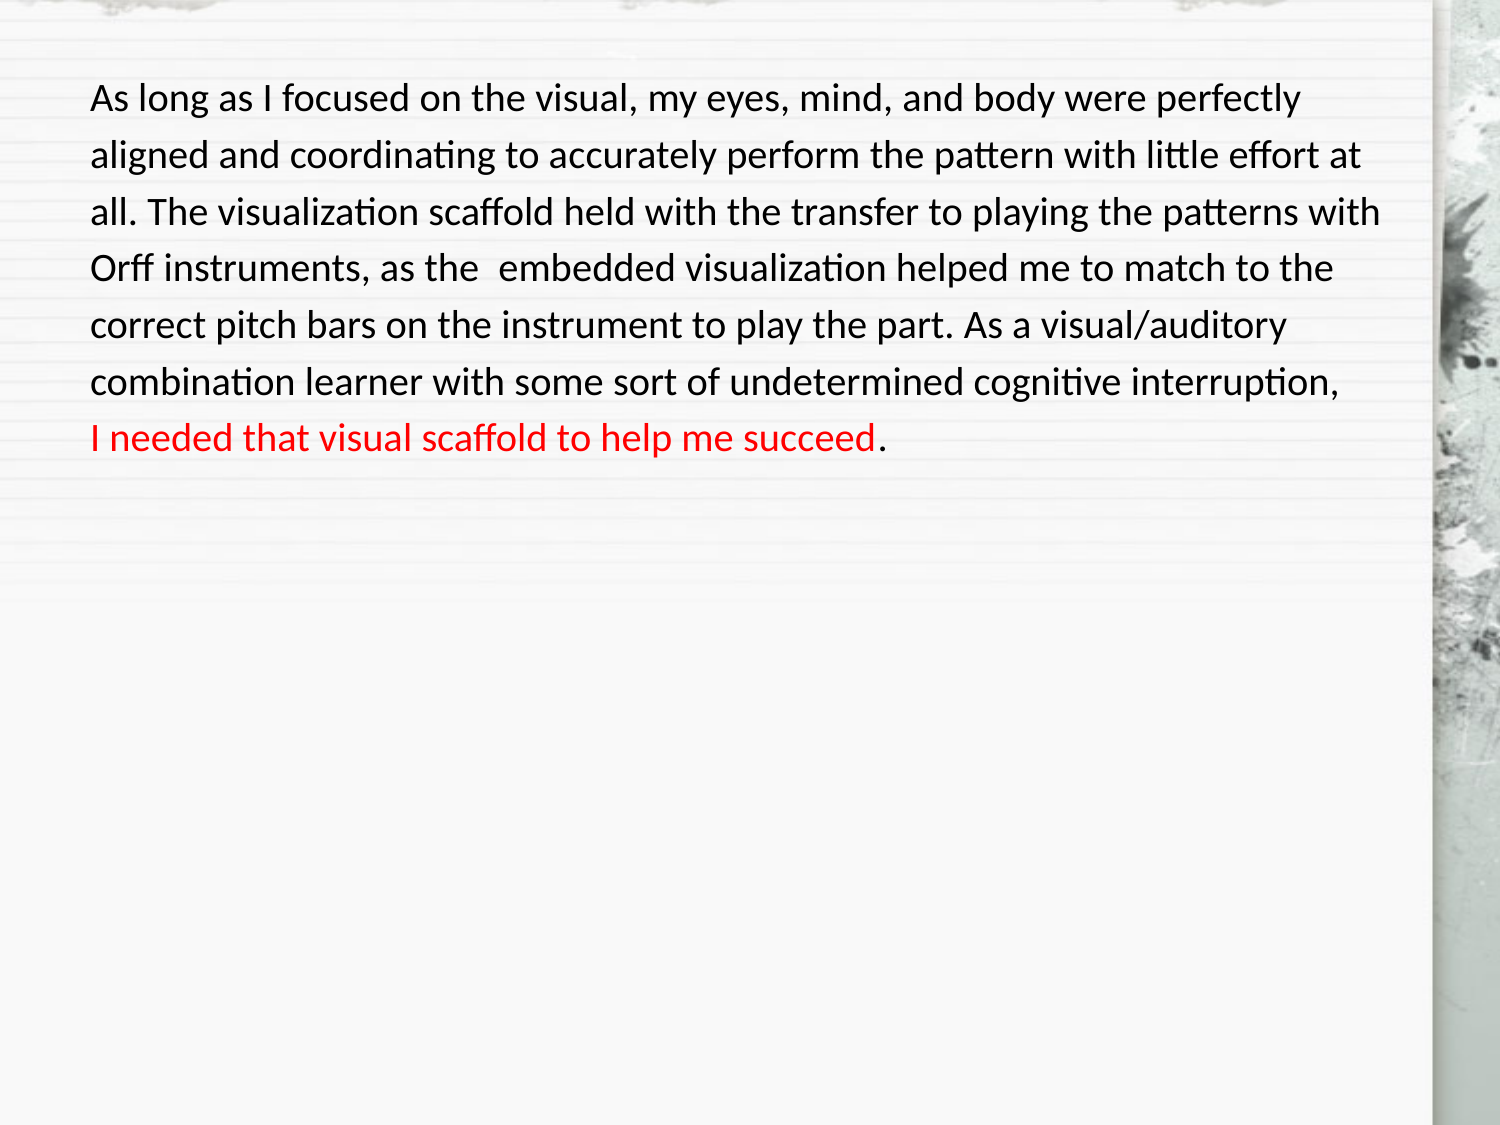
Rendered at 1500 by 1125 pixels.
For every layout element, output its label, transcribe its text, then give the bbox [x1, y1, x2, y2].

list As long as I focused on the visual, my eyes, mind, and body were perfectly aligned and coordinating to accurately perform the pattern with little effort at all. The visualization scaffold held with the transfer to playing the patterns with Orff instruments, as the embedded visualization helped me to match to the correct pitch bars on the instrument to play the part. As a visual/auditory combination learner with some sort of undetermined cognitive interruption, I needed that visual scaffold to help me succeed. [75, 63, 1425, 1125]
picture [0, 0, 1500, 1125]
